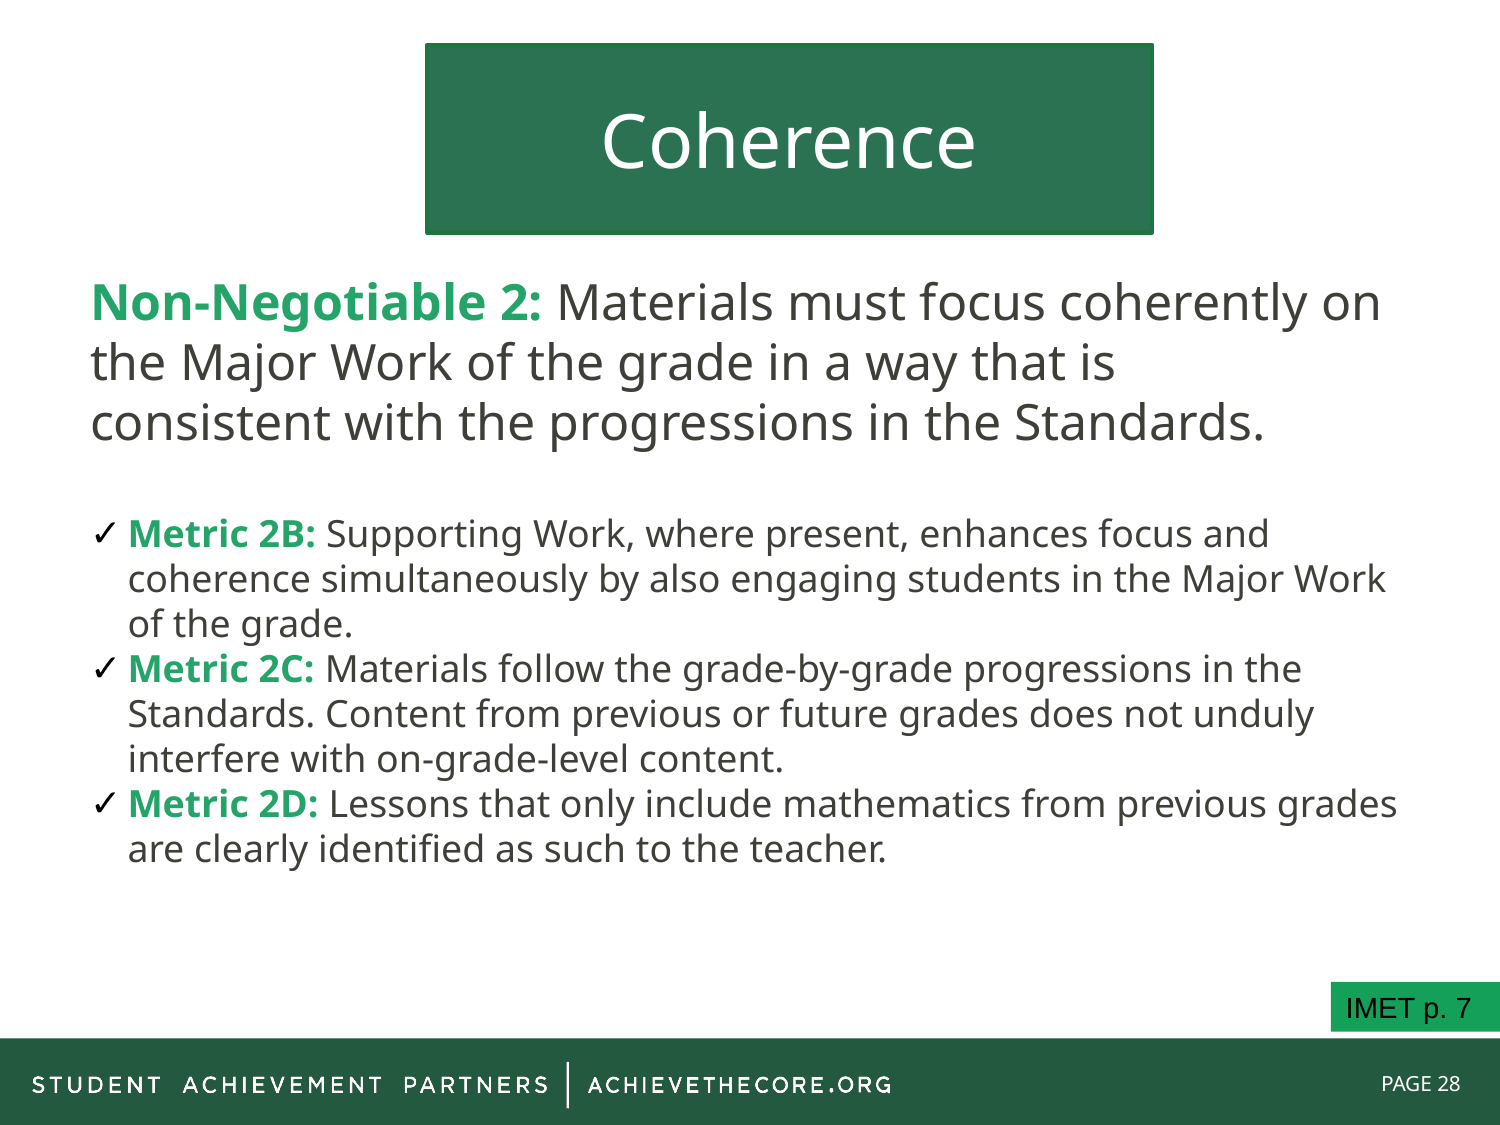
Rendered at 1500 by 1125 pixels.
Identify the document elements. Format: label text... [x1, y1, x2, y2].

list Non-Negotiable 2: Materials must focus coherently on the Major Work of the grade in a way that is consistent with the progressions in the Standards. Metric 2B: Supporting Work, where present, enhances focus and coherence simultaneously by also engaging students in the Major Work of the grade. Metric 2C: Materials follow the grade-by-grade progressions in the Standards. Content from previous or future grades does not unduly interfere with on-grade-level content. Metric 2D: Lessons that only include mathematics from previous grades are clearly identified as such to the teacher. [75, 262, 1425, 958]
picture [12, 1055, 911, 1112]
title Coherence [427, 45, 1153, 233]
text_box IMET p. 7 [1330, 981, 1500, 1032]
